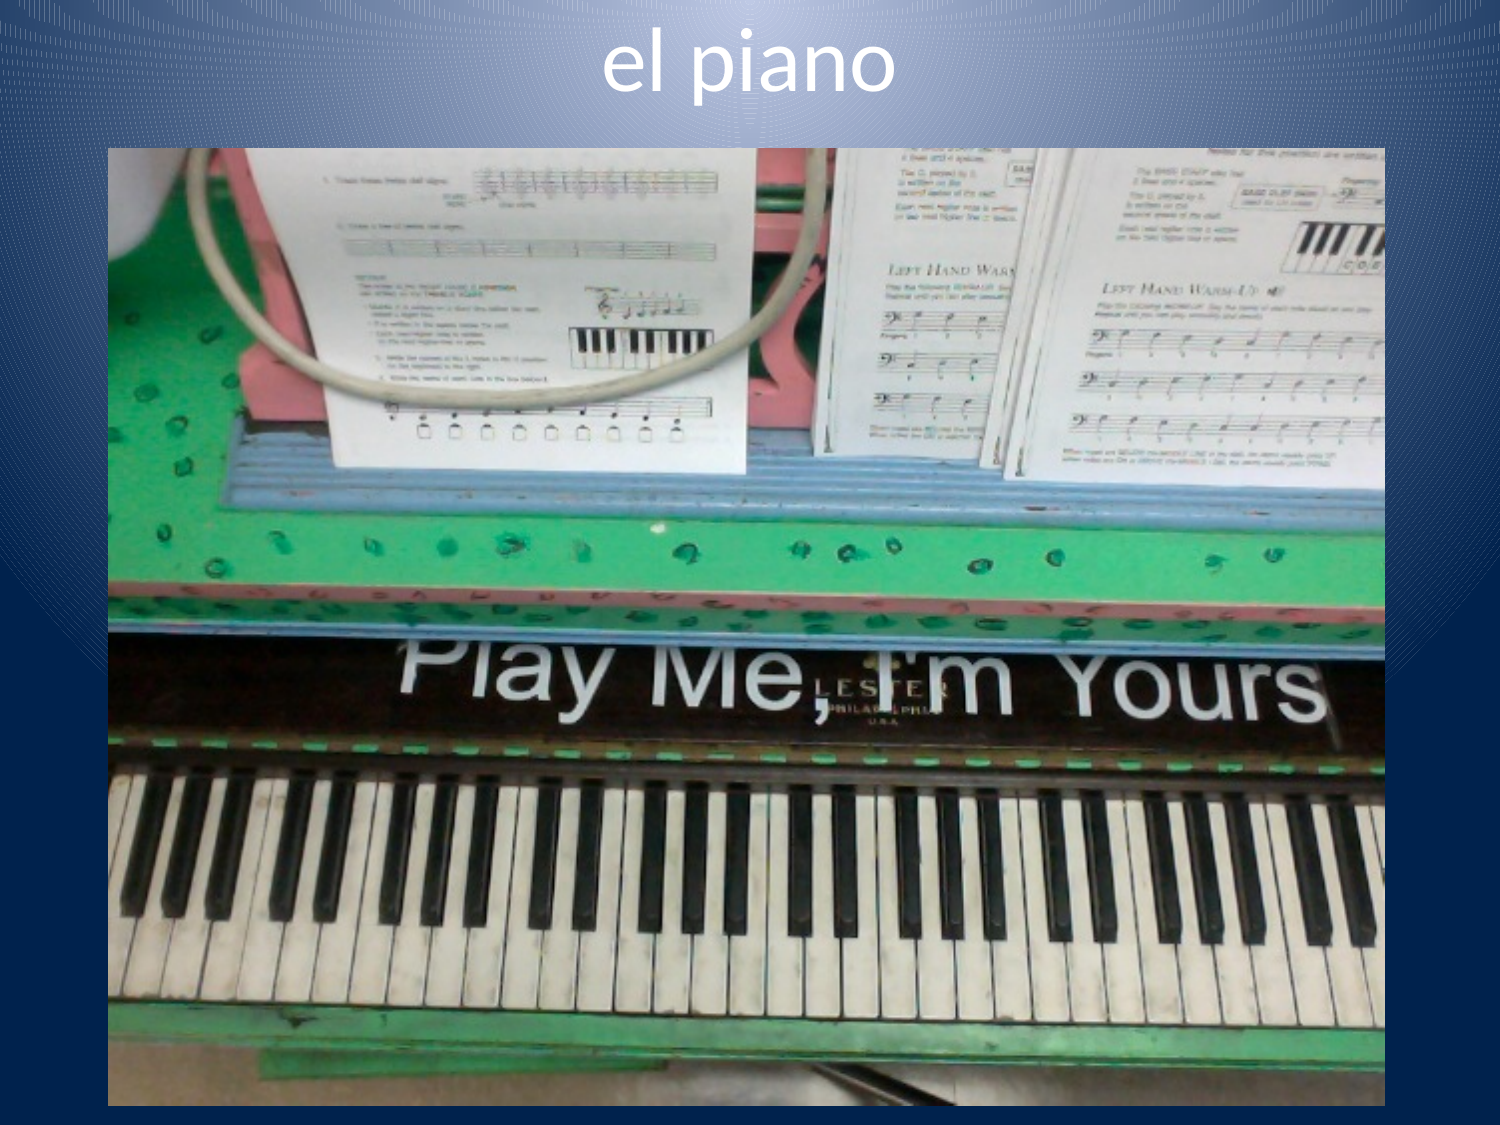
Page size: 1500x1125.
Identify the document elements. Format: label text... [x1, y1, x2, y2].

title el piano [75, 0, 1425, 149]
picture [108, 148, 1385, 1107]
